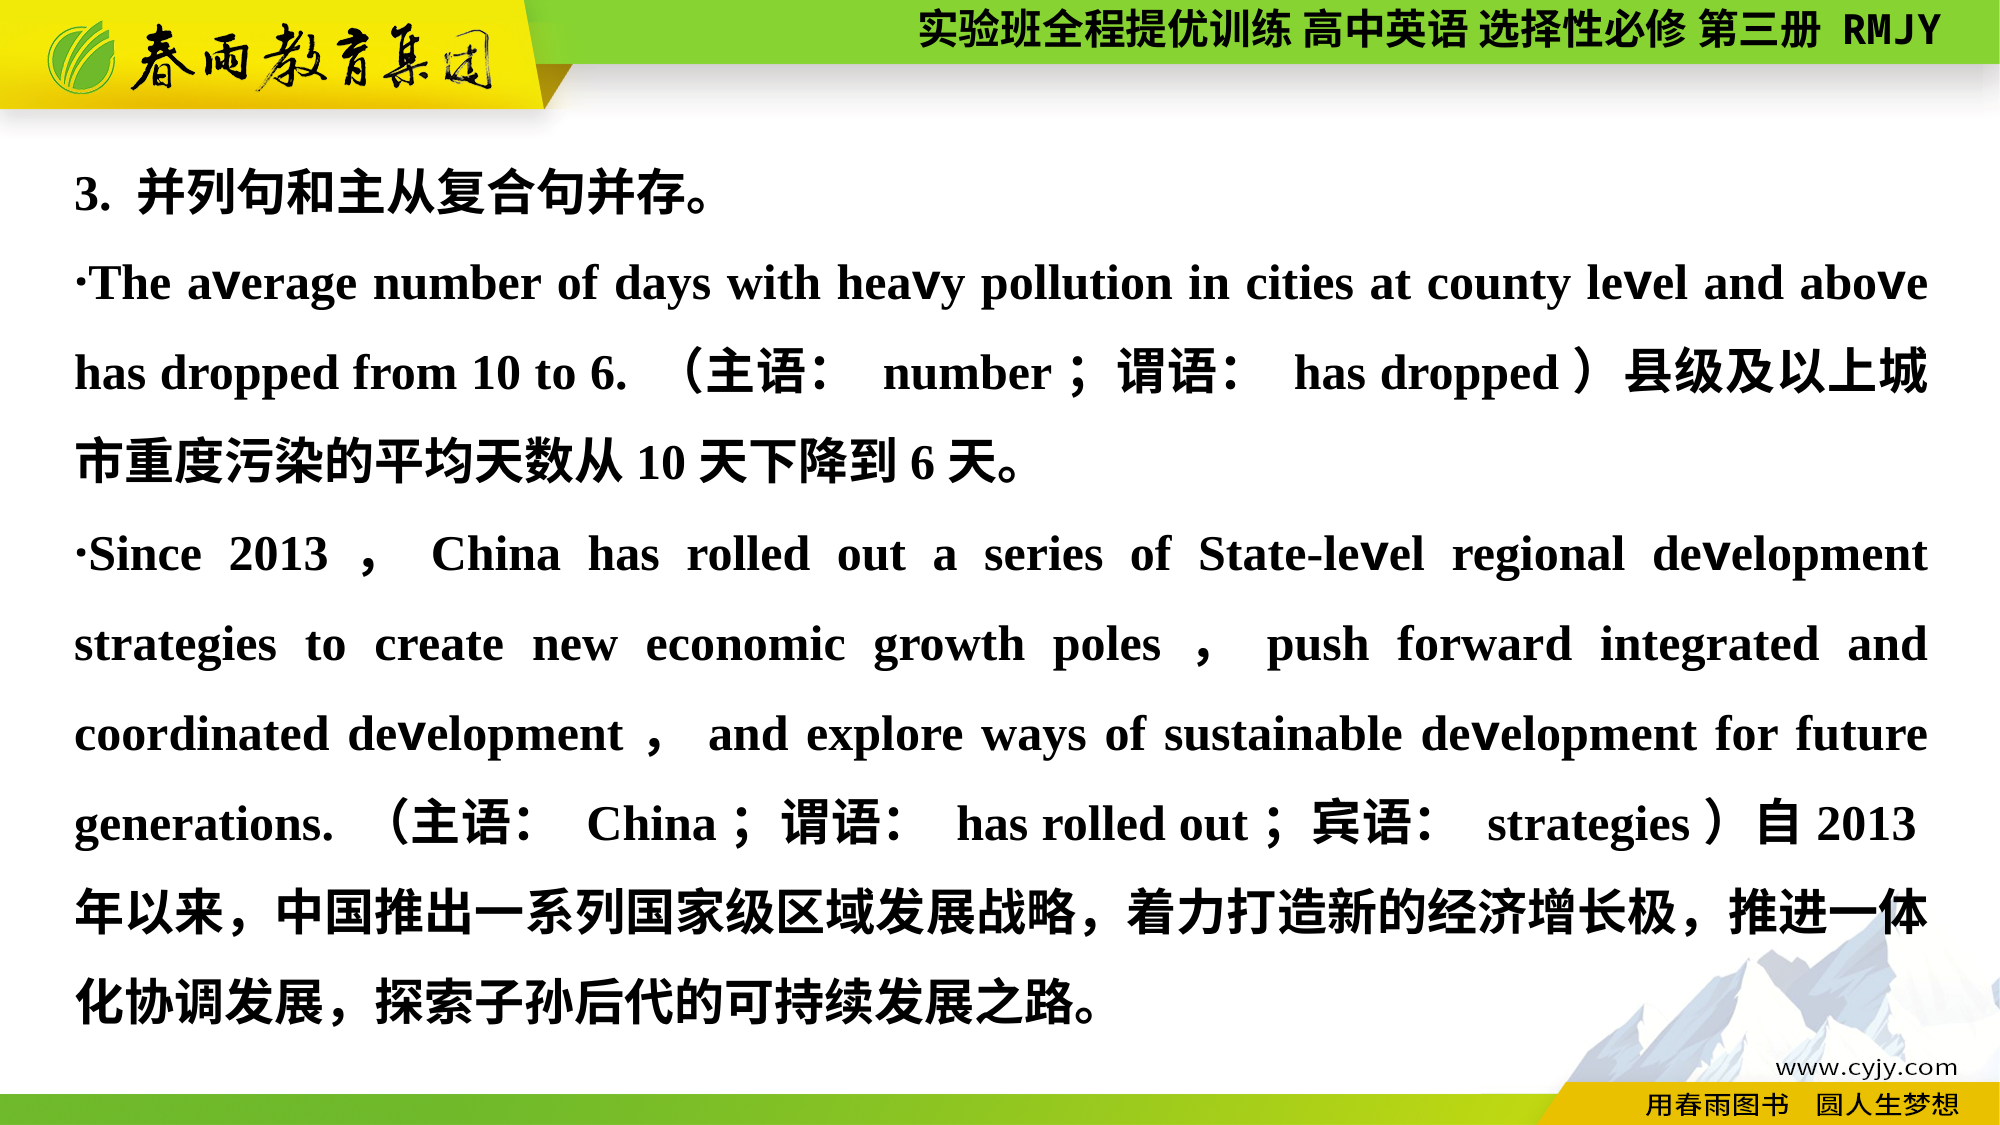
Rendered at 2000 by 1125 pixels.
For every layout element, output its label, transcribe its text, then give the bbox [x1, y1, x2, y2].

list 3. 并列句和主从复合句并存。 ·The average number of days with heavy pollution in cities at county level and above has dropped from 10 to 6. （主语： number；谓语： has dropped）县级及以上城市重度污染的平均天数从10天下降到6天。 ·Since 2013，China has rolled out a series of State-level regional development strategies to create new economic growth poles，push forward integrated and coordinated development，and explore ways of sustainable development for future generations. （主语： China；谓语： has rolled out；宾语： strategies）自2013年以来，中国推出一系列国家级区域发展战略，着力打造新的经济增长极，推进一体化协调发展，探索子孙后代的可持续发展之路。 [59, 122, 1944, 1047]
picture [0, 0, 2000, 1125]
